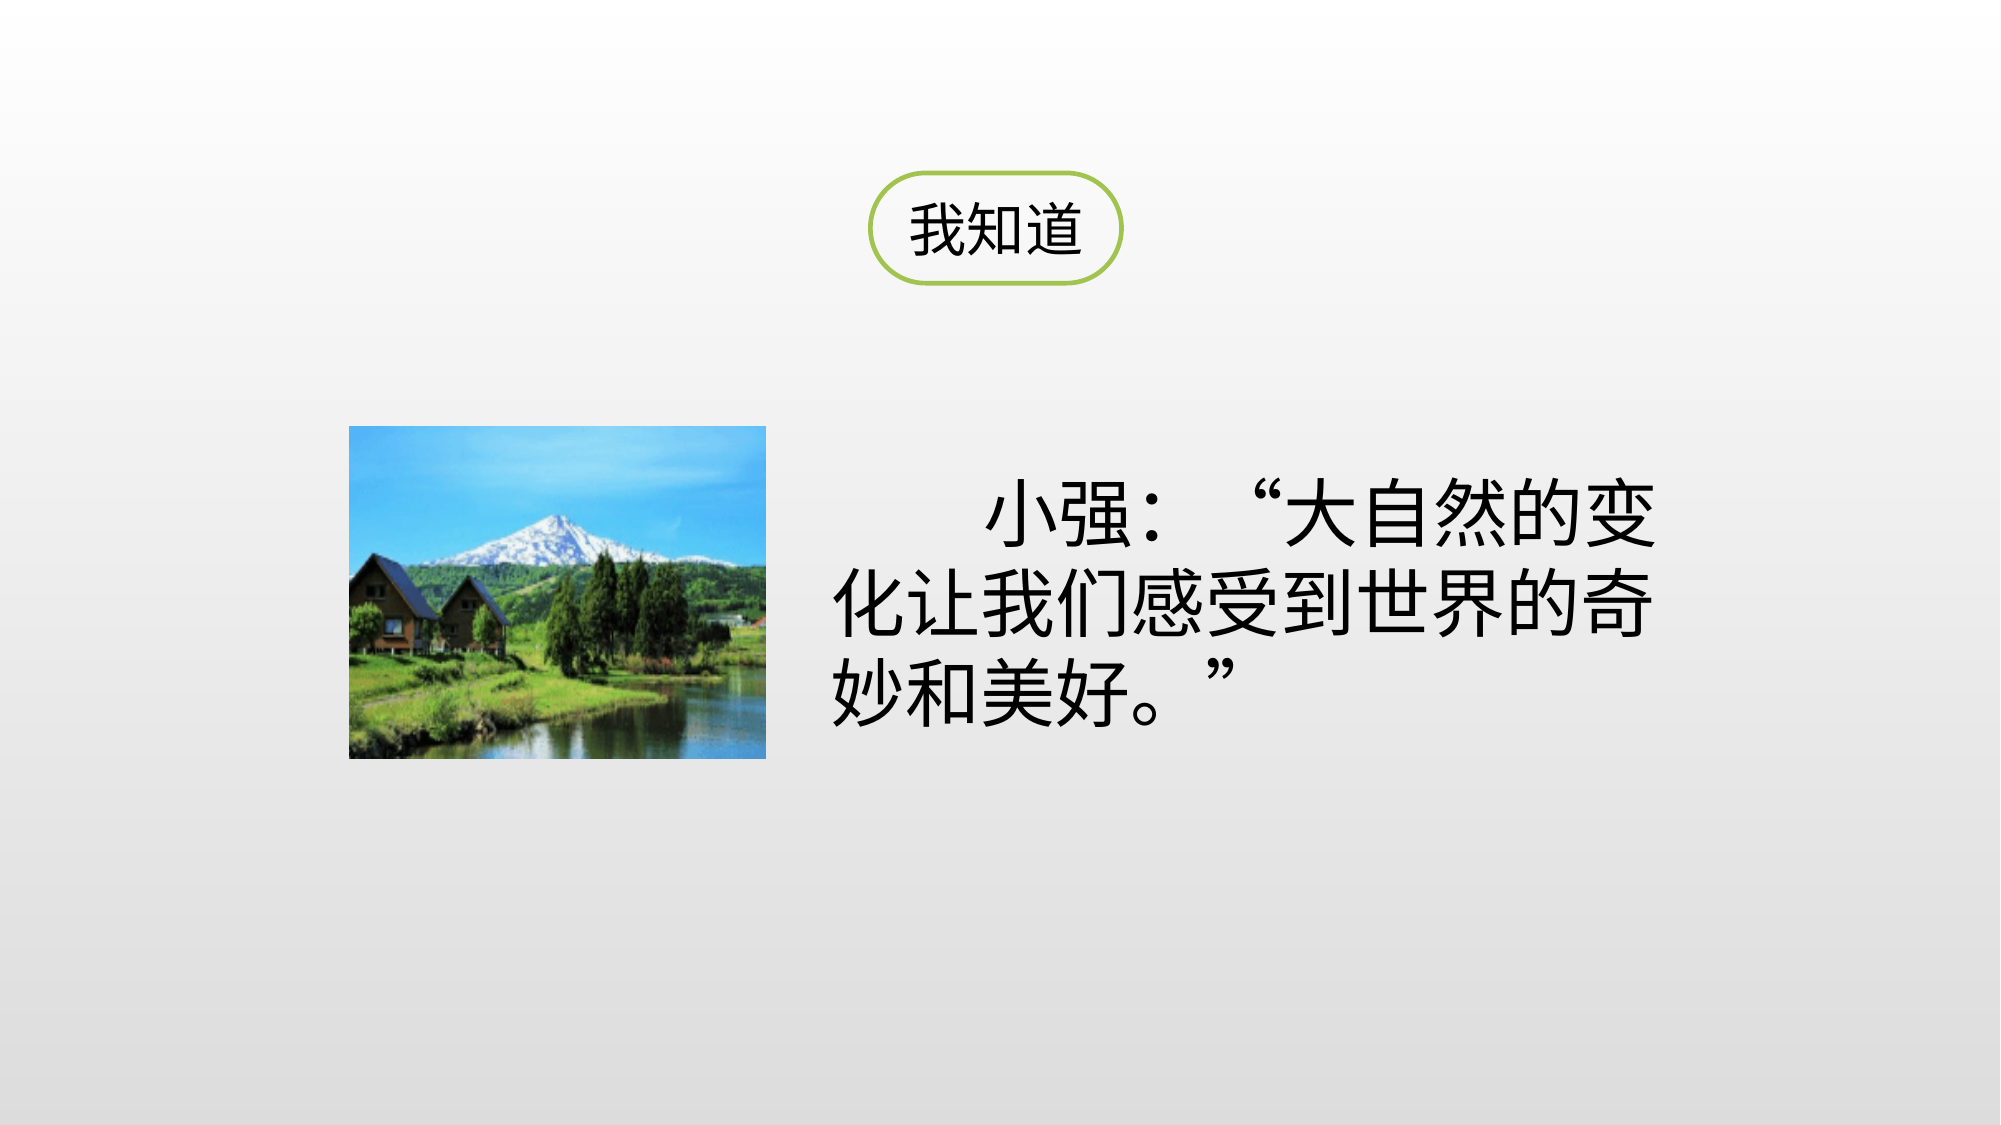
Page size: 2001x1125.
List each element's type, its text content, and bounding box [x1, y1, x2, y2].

text_box 小强：“大自然的变化让我们感受到世界的奇妙和美好。” [815, 459, 1678, 744]
text_box 我知道 [869, 171, 1123, 285]
picture [349, 426, 766, 759]
